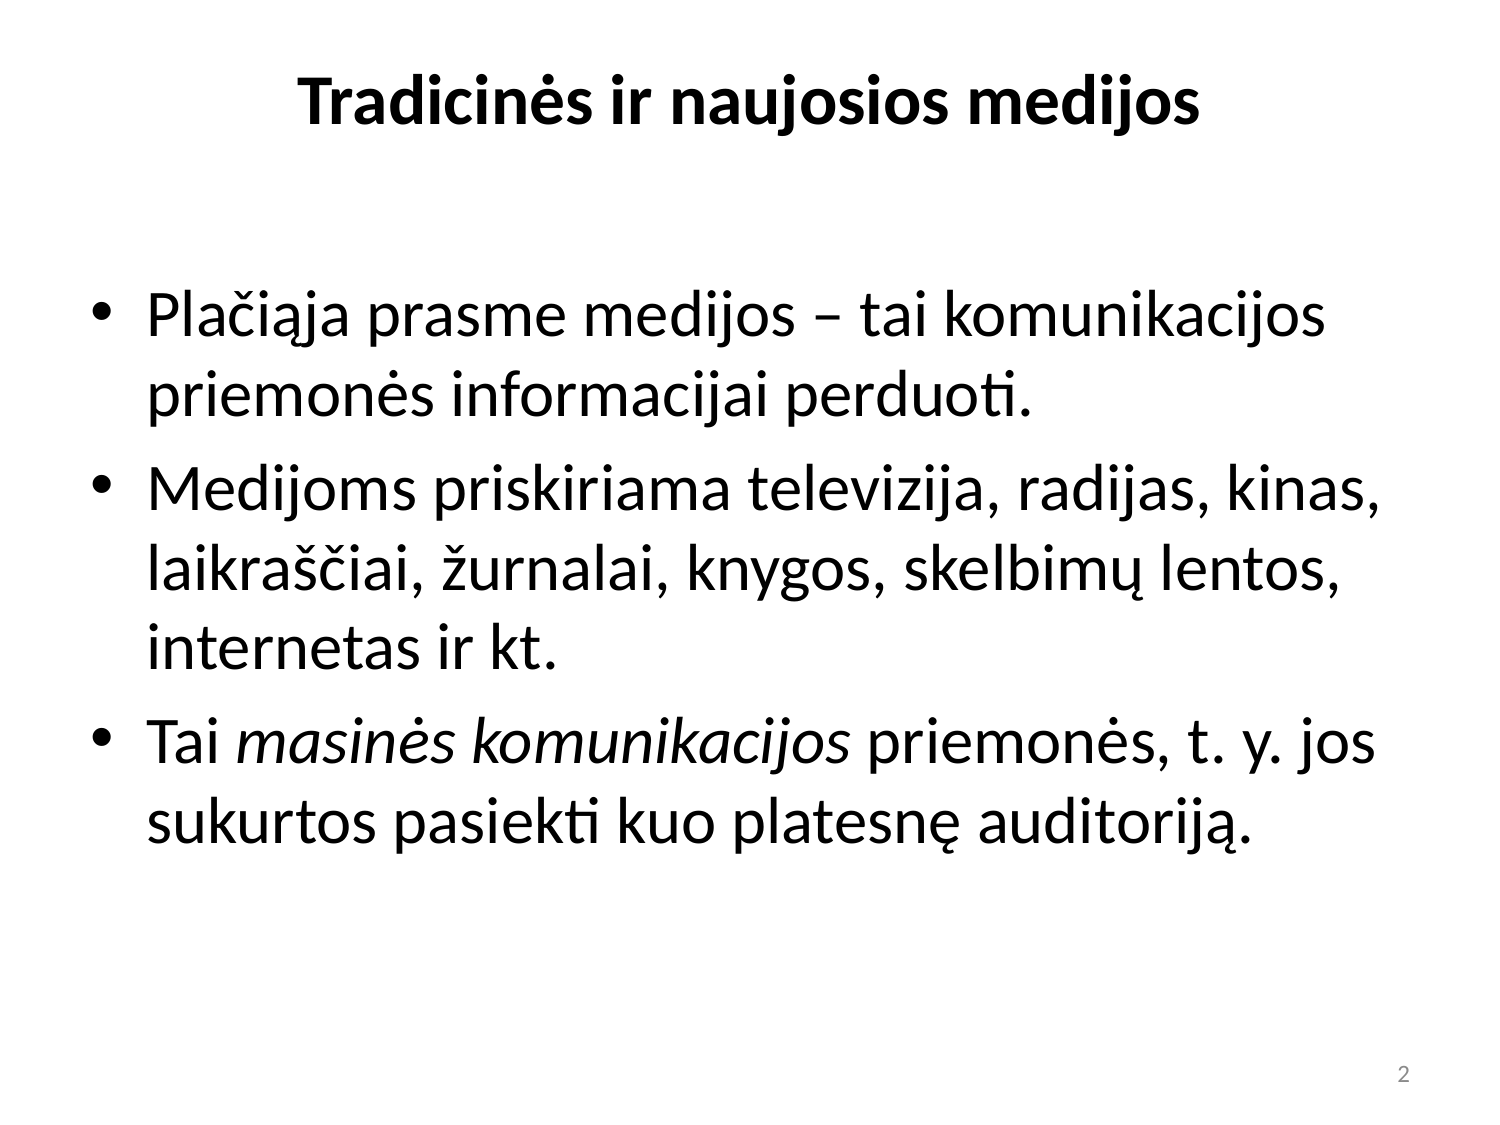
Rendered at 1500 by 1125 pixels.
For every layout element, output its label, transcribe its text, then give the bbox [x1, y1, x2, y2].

title Tradicinės ir naujosios medijos [75, 45, 1425, 233]
slide_number 2 [1074, 1042, 1425, 1103]
list Plačiąja prasme medijos – tai komunikacijos priemonės informacijai perduoti. Medijoms priskiriama televizija, radijas, kinas, laikraščiai, žurnalai, knygos, skelbimų lentos, internetas ir kt. Tai masinės komunikacijos priemonės, t. y. jos sukurtos pasiekti kuo platesnę auditoriją. [75, 262, 1425, 1005]
